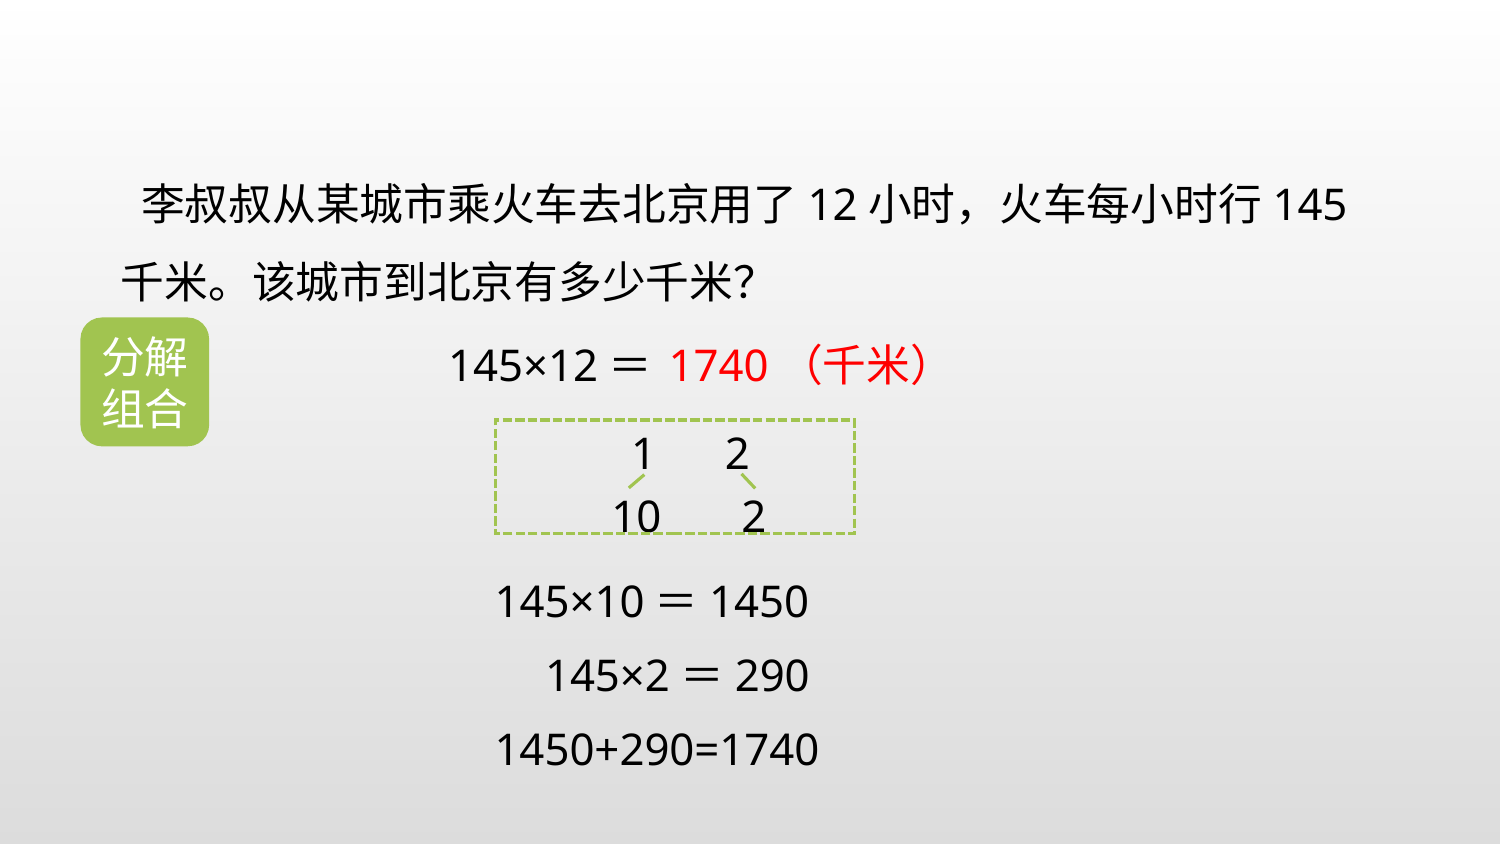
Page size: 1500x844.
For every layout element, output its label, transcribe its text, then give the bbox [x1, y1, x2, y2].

text_box 分解组合 [80, 317, 210, 447]
text_box 李叔叔从某城市乘火车去北京用了12小时，火车每小时行145千米。该城市到北京有多少千米？ [109, 144, 1377, 314]
text_box 1740（千米） [792, 331, 1021, 396]
text_box 145×10＝1450 [483, 568, 872, 633]
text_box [495, 418, 855, 550]
text_box 145×2＝290 [483, 641, 872, 706]
text_box 145×12＝ [436, 331, 792, 396]
text_box 1450+290=1740 [483, 715, 872, 780]
